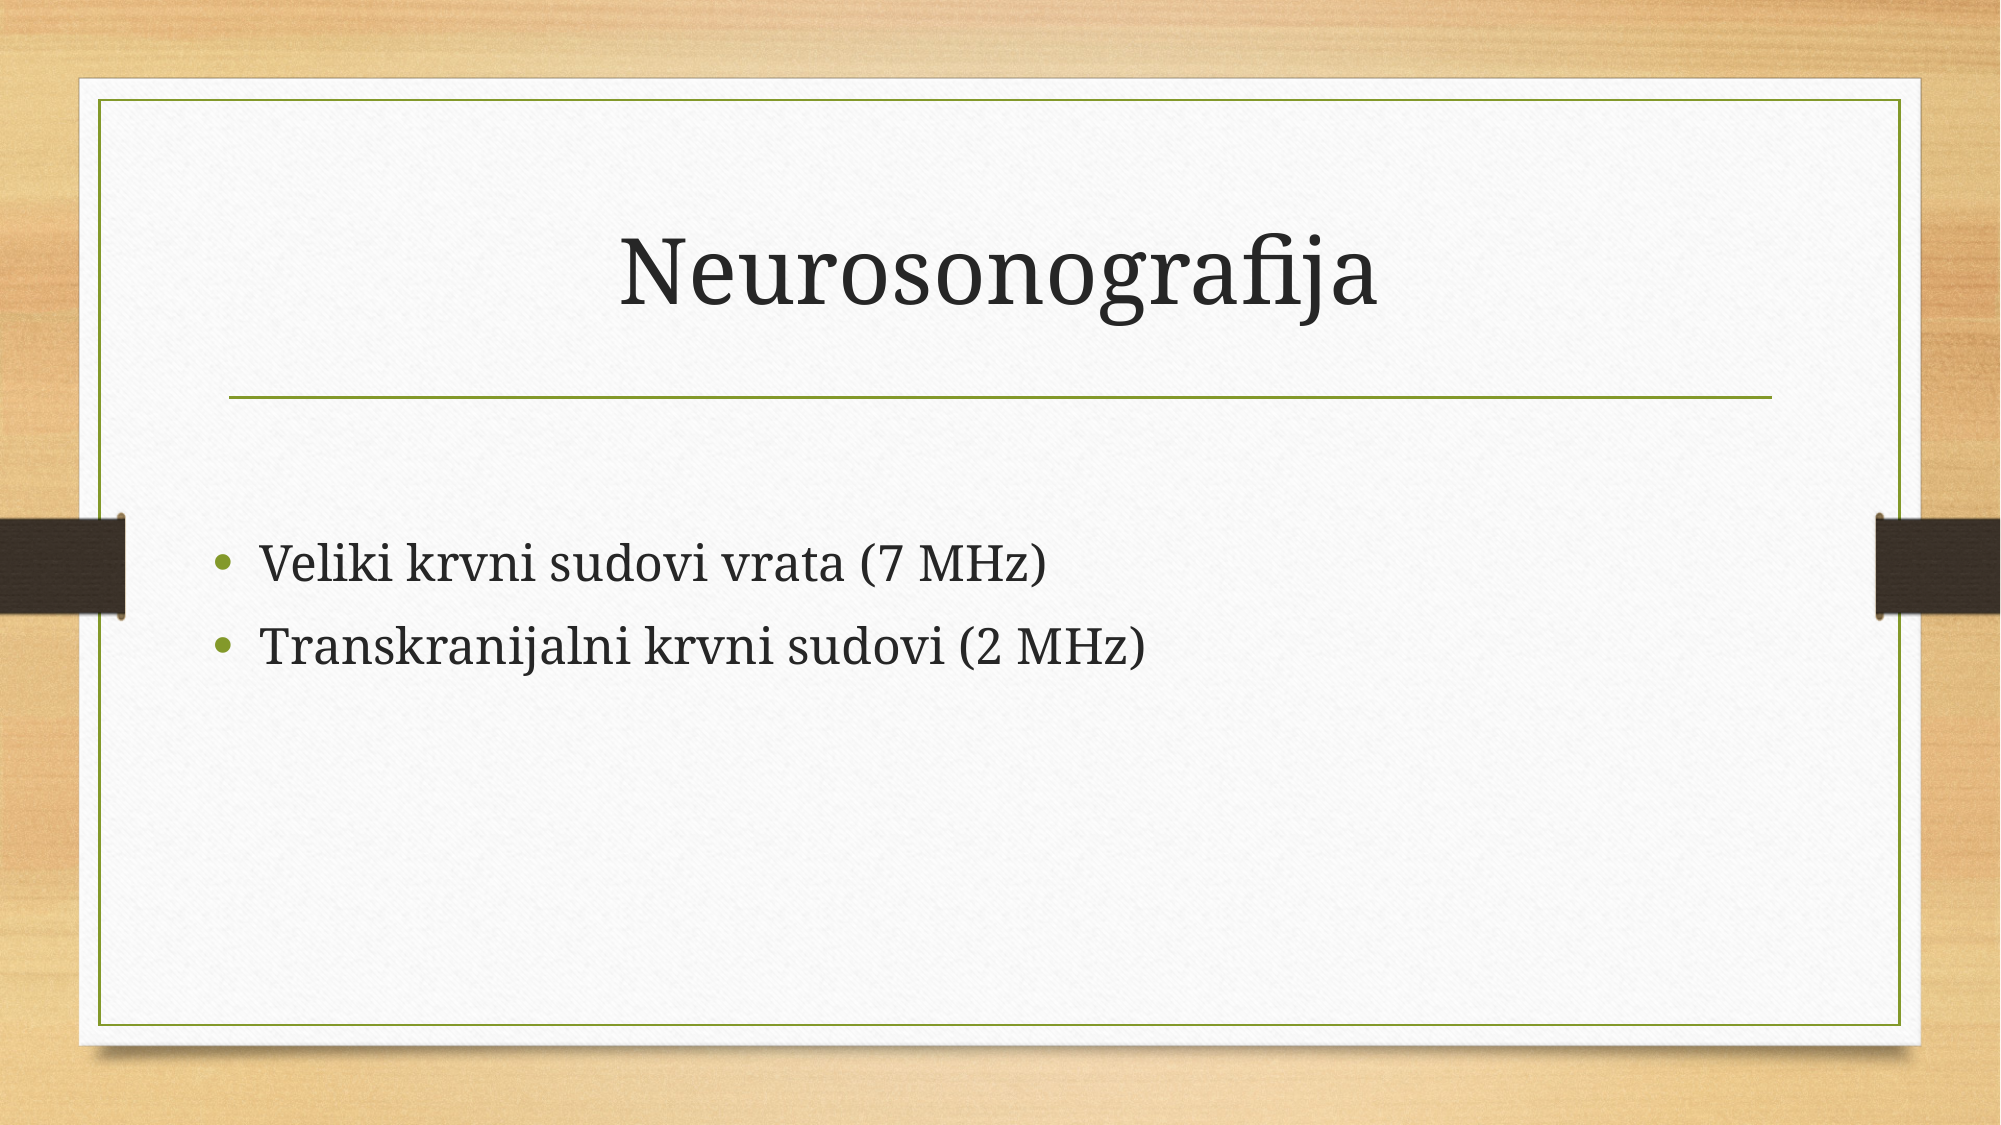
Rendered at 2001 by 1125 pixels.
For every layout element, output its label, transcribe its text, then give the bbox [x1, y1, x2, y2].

title Neurosonografija [212, 161, 1788, 375]
list Veliki krvni sudovi vrata (7 MHz) Transkranijalni krvni sudovi (2 MHz) [197, 524, 1773, 1069]
picture [0, 0, 2001, 1125]
